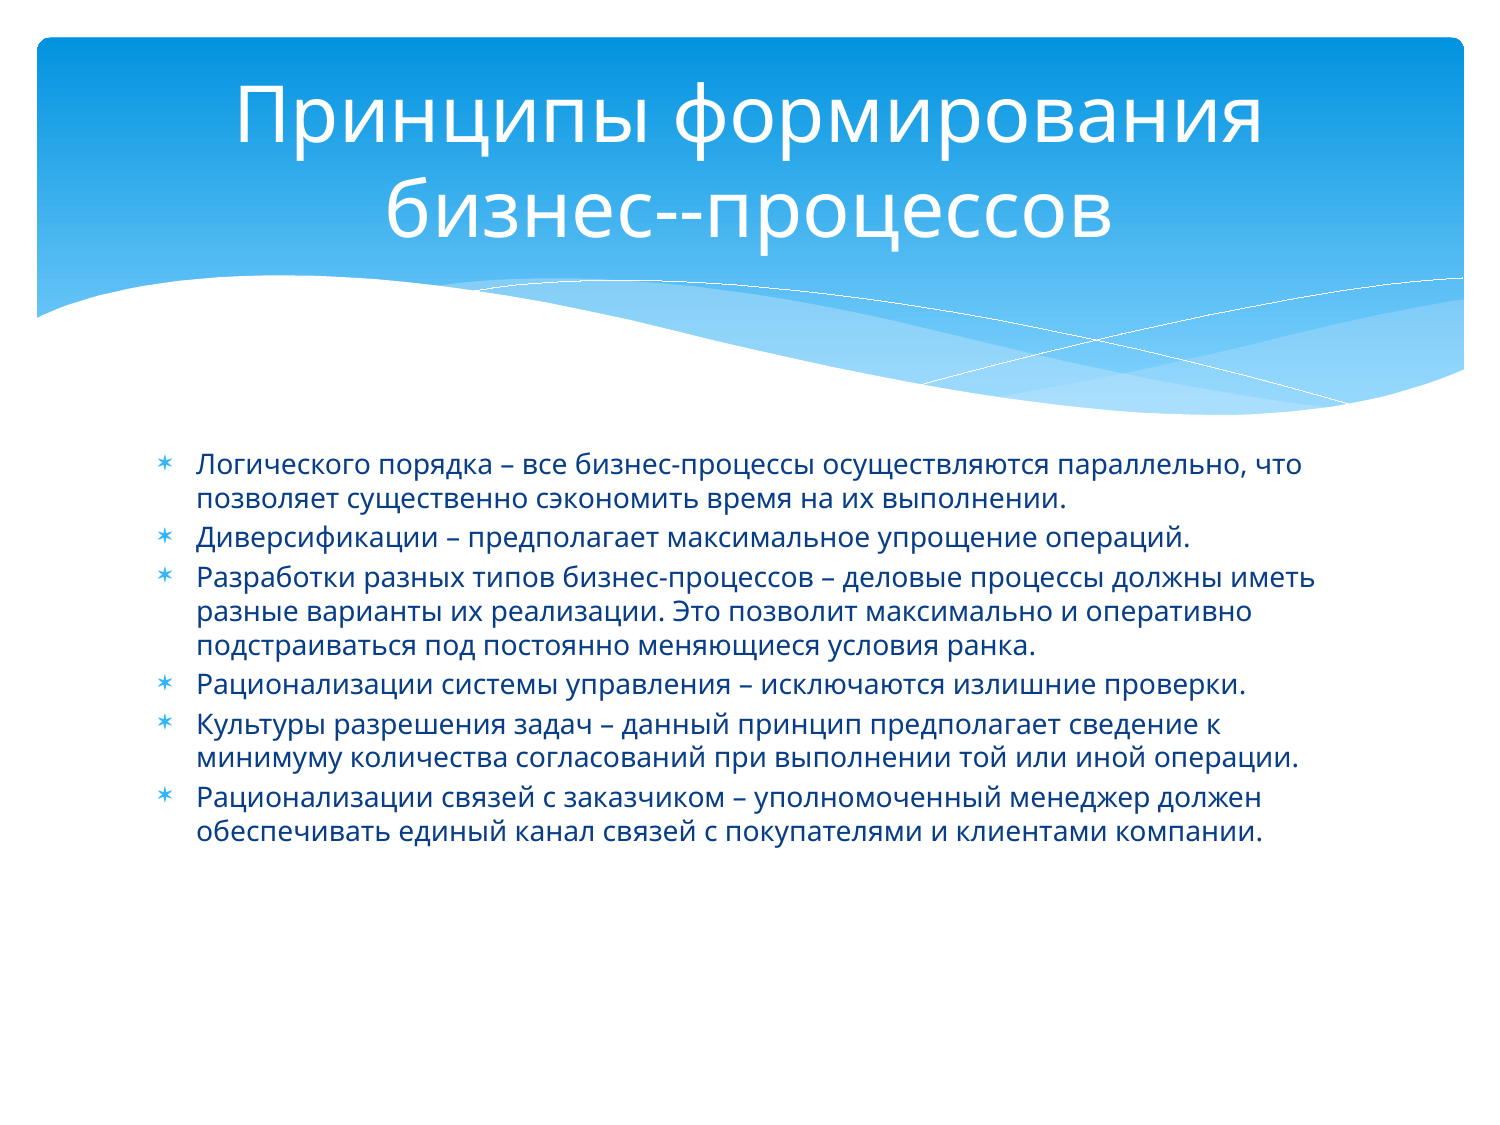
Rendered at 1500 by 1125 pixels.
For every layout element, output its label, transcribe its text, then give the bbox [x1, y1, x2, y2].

title Принципы формирования бизнес--процессов [75, 55, 1425, 261]
list Логического порядка – все бизнес-процессы осуществляются параллельно, что позволяет существенно сэкономить время на их выполнении. Диверсификации – предполагает максимальное упрощение операций. Разработки разных типов бизнес-процессов – деловые процессы должны иметь разные варианты их реализации. Это позволит максимально и оперативно подстраиваться под постоянно меняющиеся условия ранка. Рационализации системы управления – исключаются излишние проверки. Культуры разрешения задач – данный принцип предполагает сведение к минимуму количества согласований при выполнении той или иной операции. Рационализации связей с заказчиком – уполномоченный менеджер должен обеспечивать единый канал связей с покупателями и клиентами компании. [143, 438, 1359, 1005]
